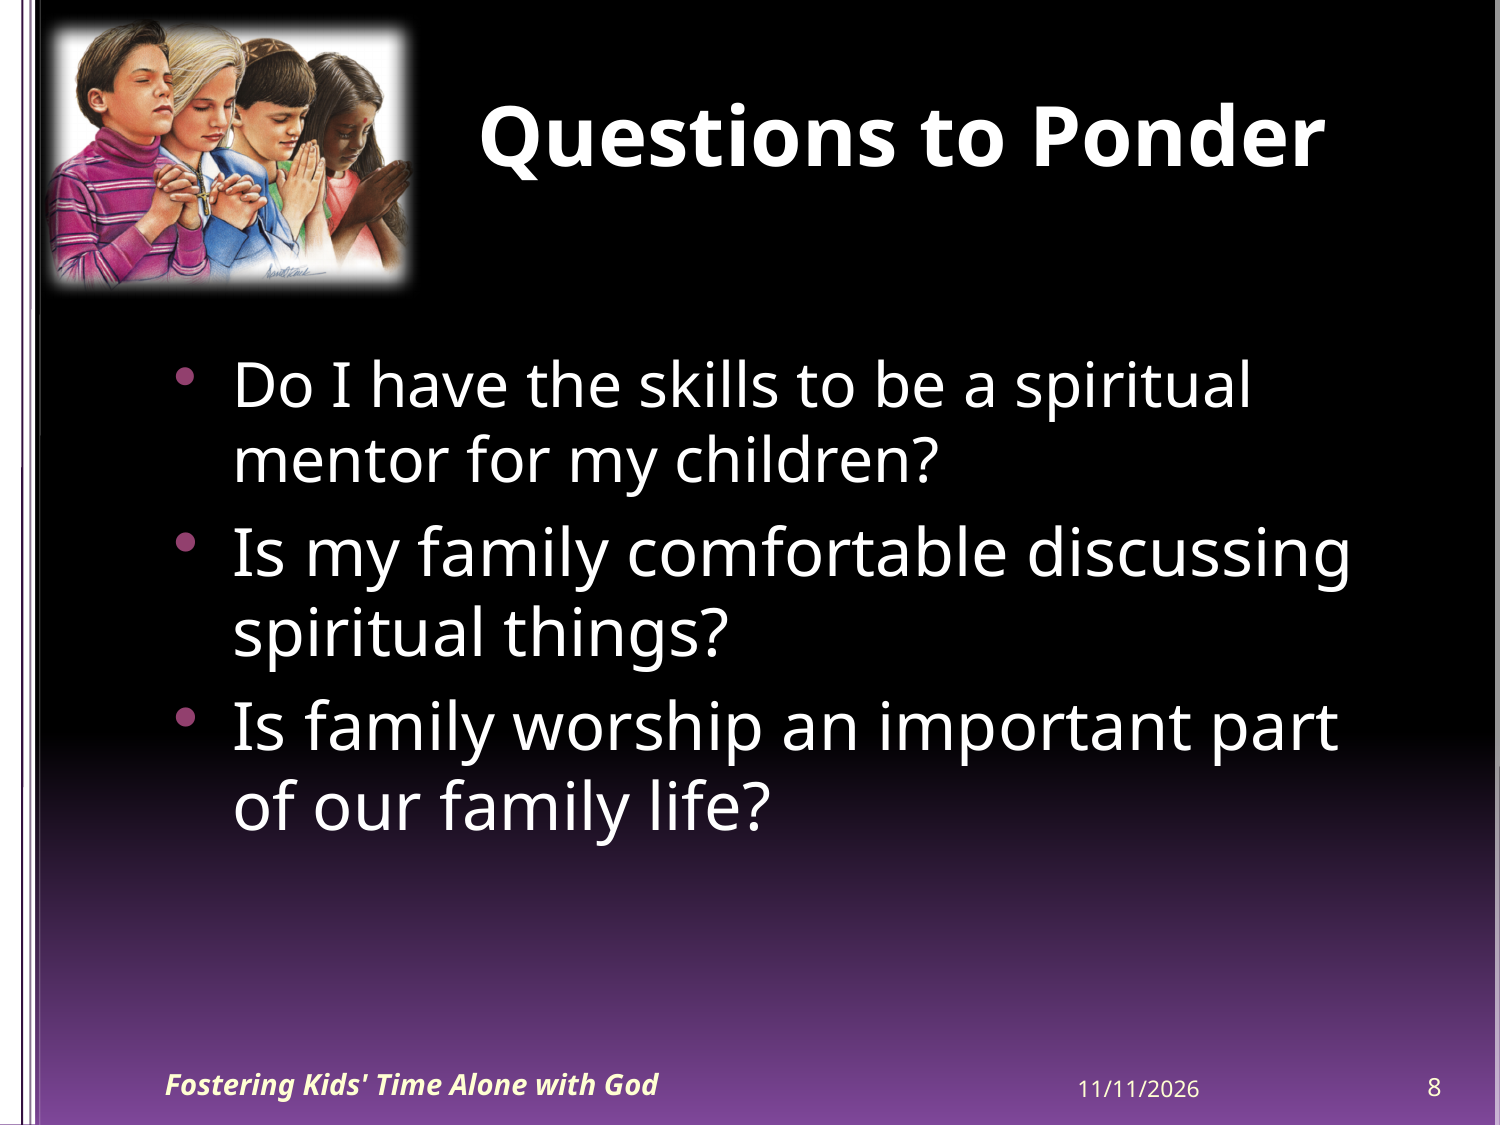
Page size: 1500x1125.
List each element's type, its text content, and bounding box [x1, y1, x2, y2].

slide_number 8 [1412, 1053, 1488, 1114]
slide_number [1063, 1053, 1412, 1114]
picture [48, 23, 411, 289]
list Do I have the skills to be a spiritual mentor for my children? Is my family comfortable discussing spiritual things? Is family worship an important part of our family life? [150, 337, 1425, 1053]
title Questions to Ponder [462, 37, 1450, 229]
footer Fostering Kids' Time Alone with God [150, 1053, 1063, 1114]
